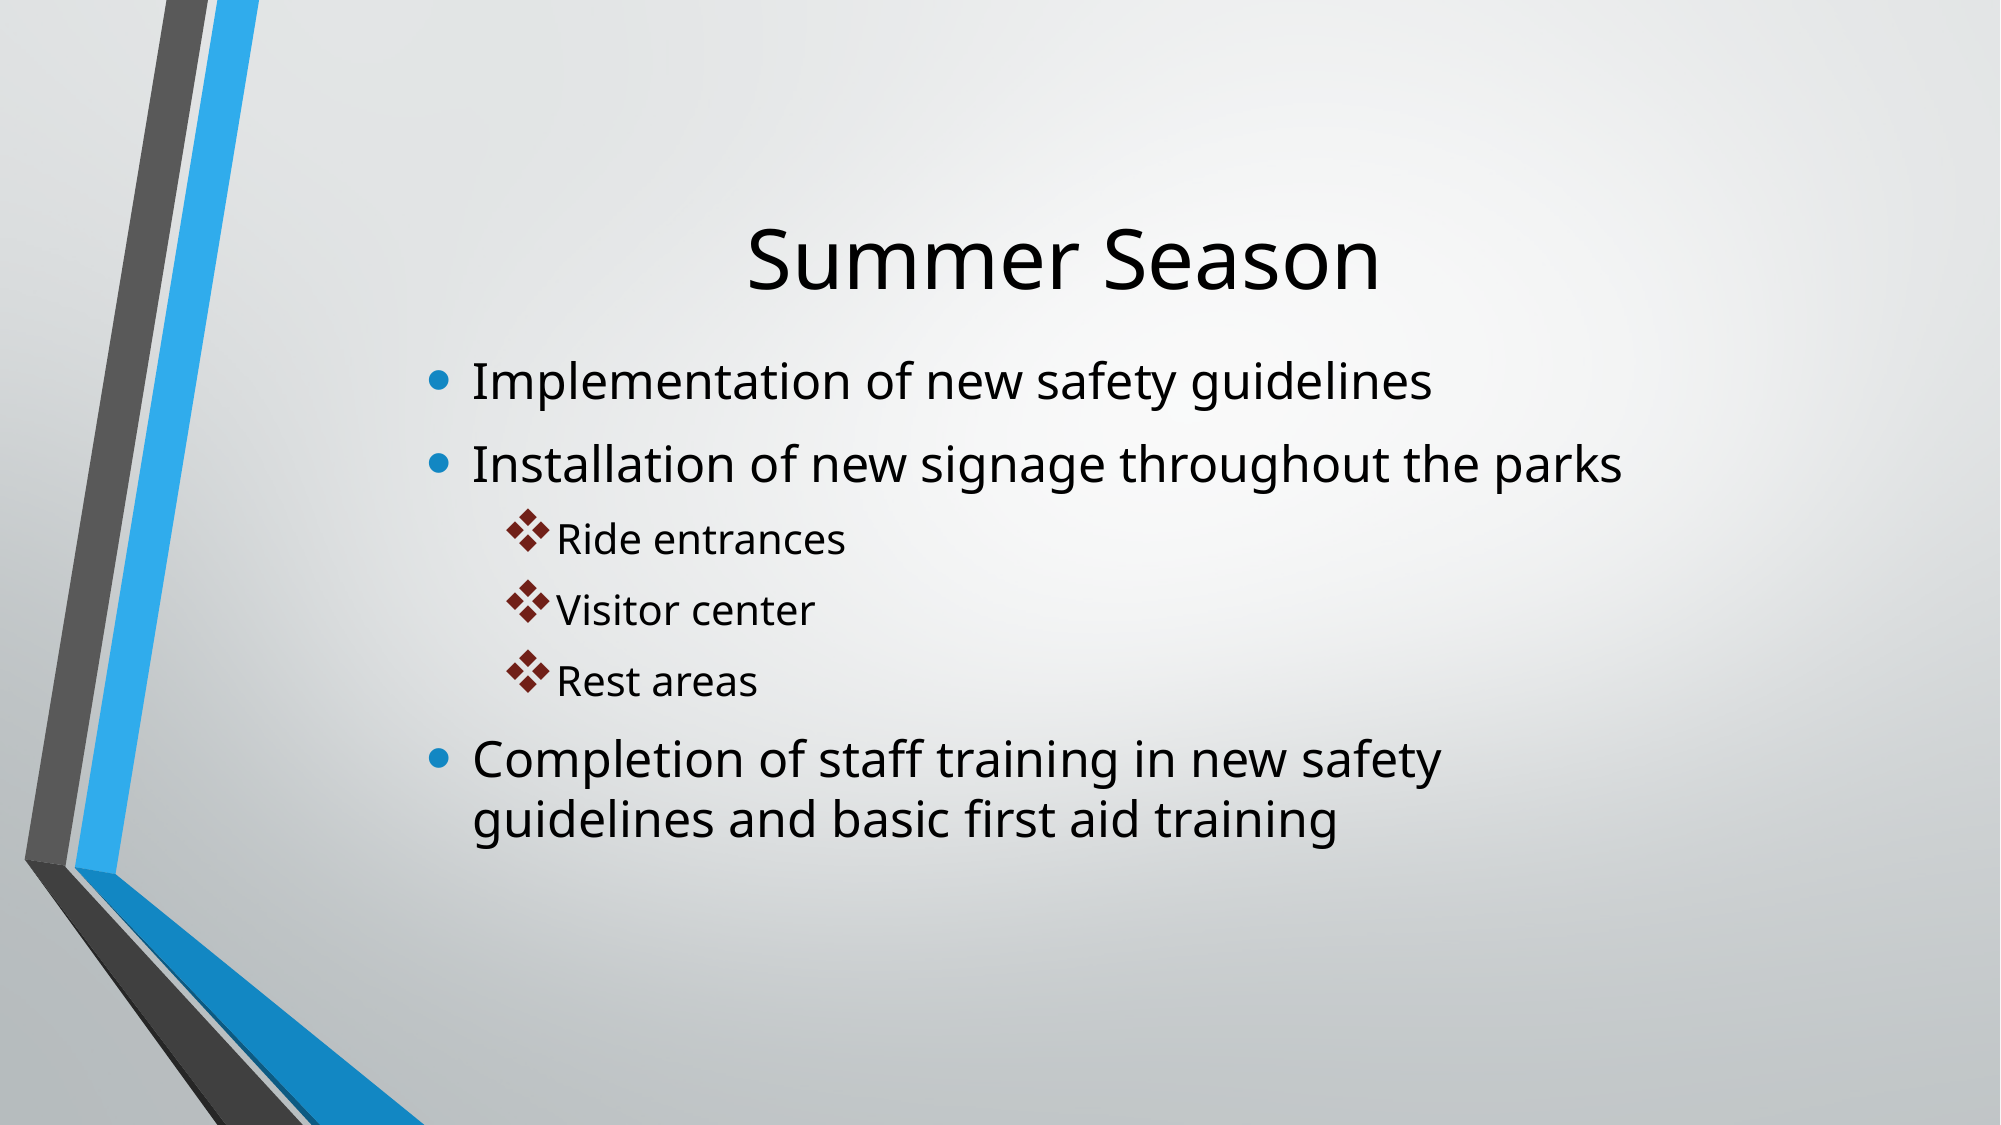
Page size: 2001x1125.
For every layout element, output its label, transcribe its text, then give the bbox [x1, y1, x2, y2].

list Implementation of new safety guidelines Installation of new signage throughout the parks Ride entrances Visitor center Rest areas Completion of staff training in new safety guidelines and basic first aid training [411, 324, 1675, 872]
title Summer Season [243, 112, 1887, 400]
